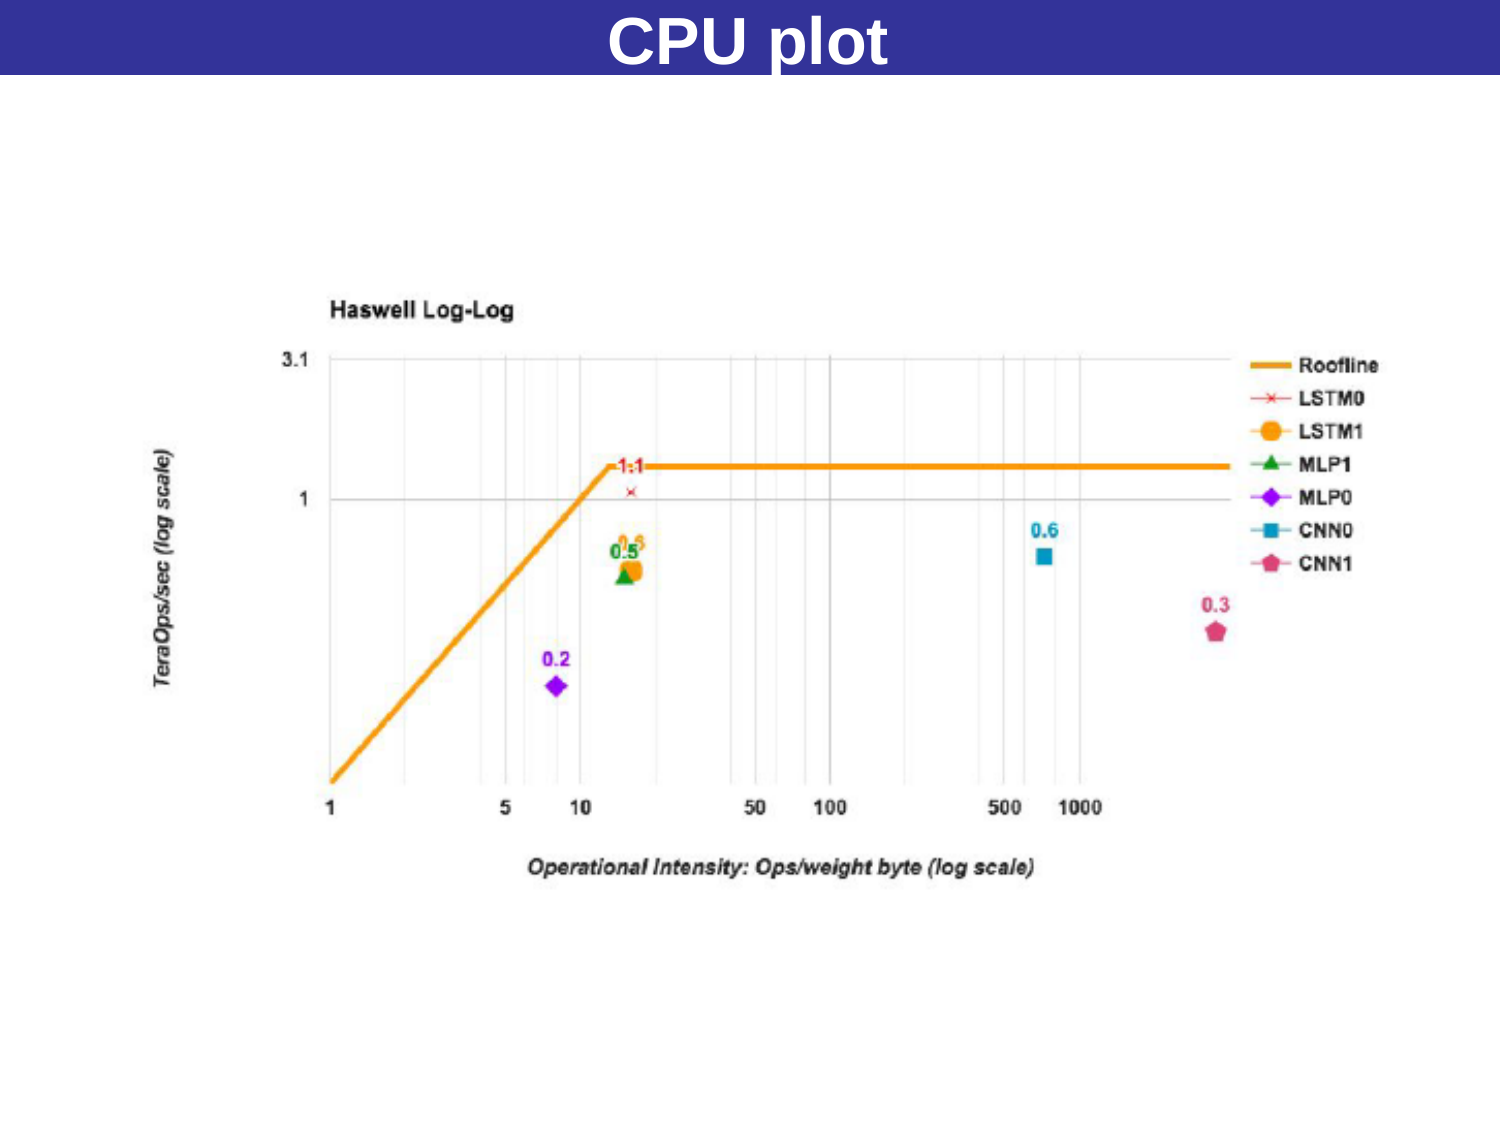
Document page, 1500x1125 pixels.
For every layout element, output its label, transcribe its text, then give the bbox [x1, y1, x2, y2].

title CPU plot [0, 0, 1500, 75]
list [61, 274, 1439, 901]
